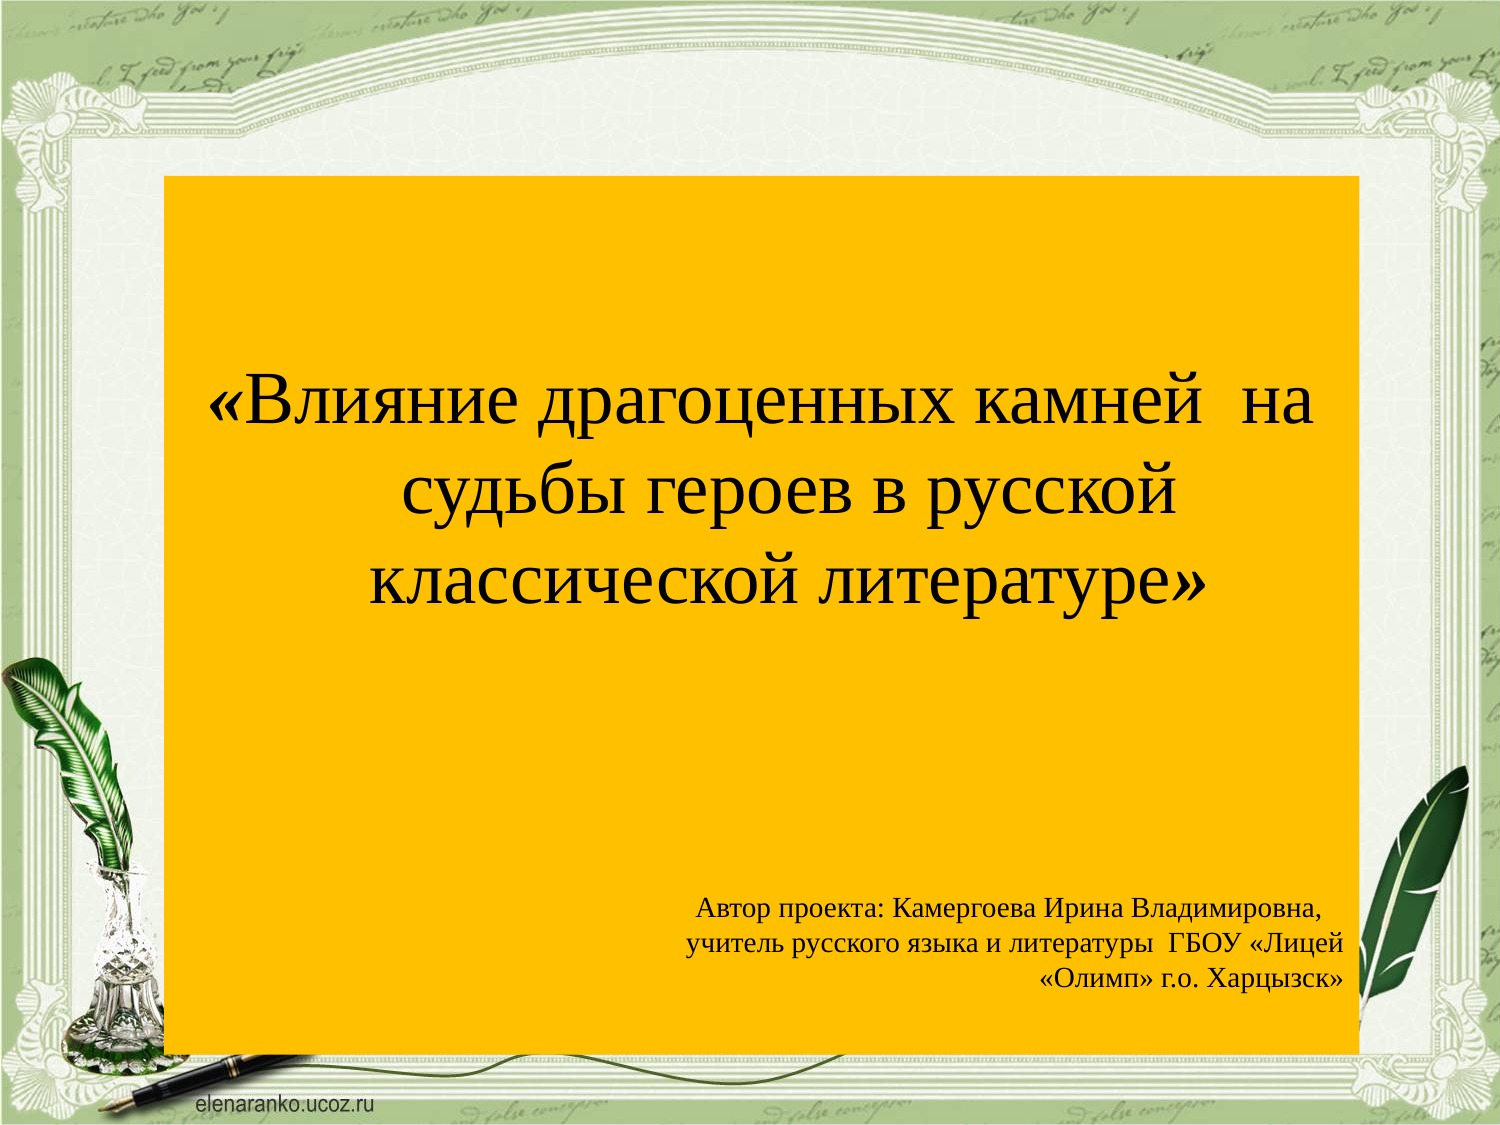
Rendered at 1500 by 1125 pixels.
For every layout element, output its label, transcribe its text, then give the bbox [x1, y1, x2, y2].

subtitle «Влияние драгоценных камней на судьбы героев в русской классической литературе» Автор проекта: Камергоева Ирина Владимировна, учитель русского языка и литературы ГБОУ «Лицей «Олимп» г.о. Харцызск» [164, 175, 1360, 1055]
picture [0, 0, 1500, 1125]
